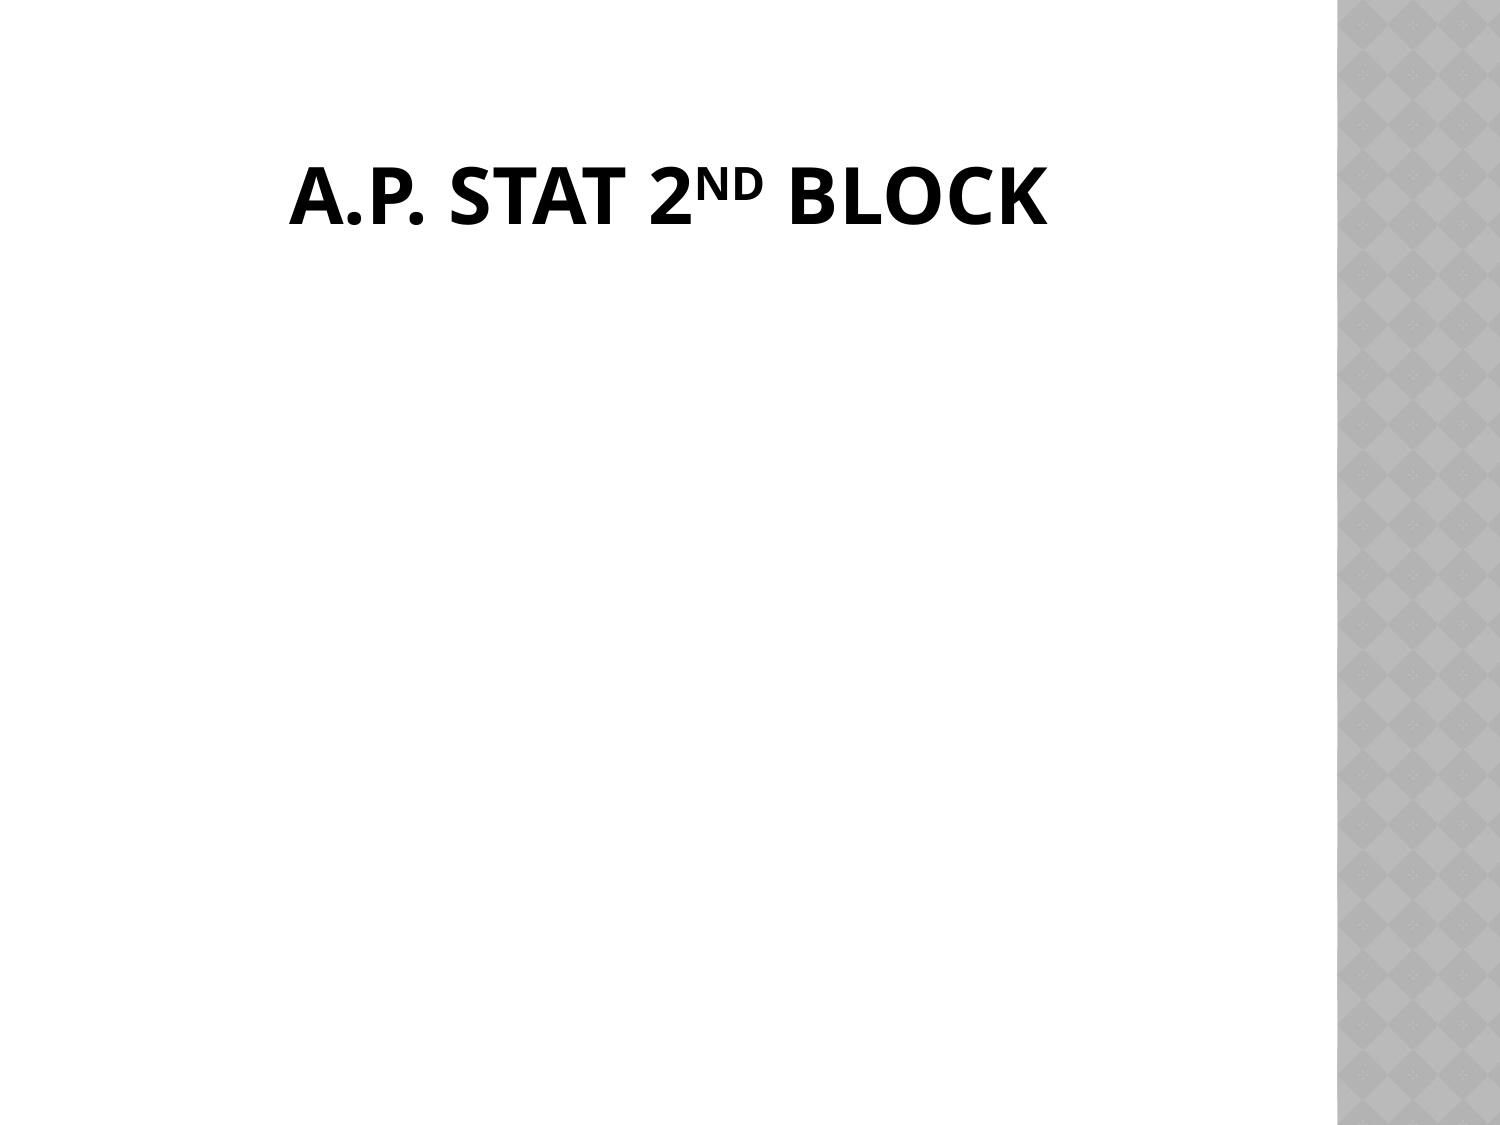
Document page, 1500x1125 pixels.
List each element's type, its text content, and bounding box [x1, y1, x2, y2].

title A.P. Stat 2nd Block [75, 52, 1263, 240]
